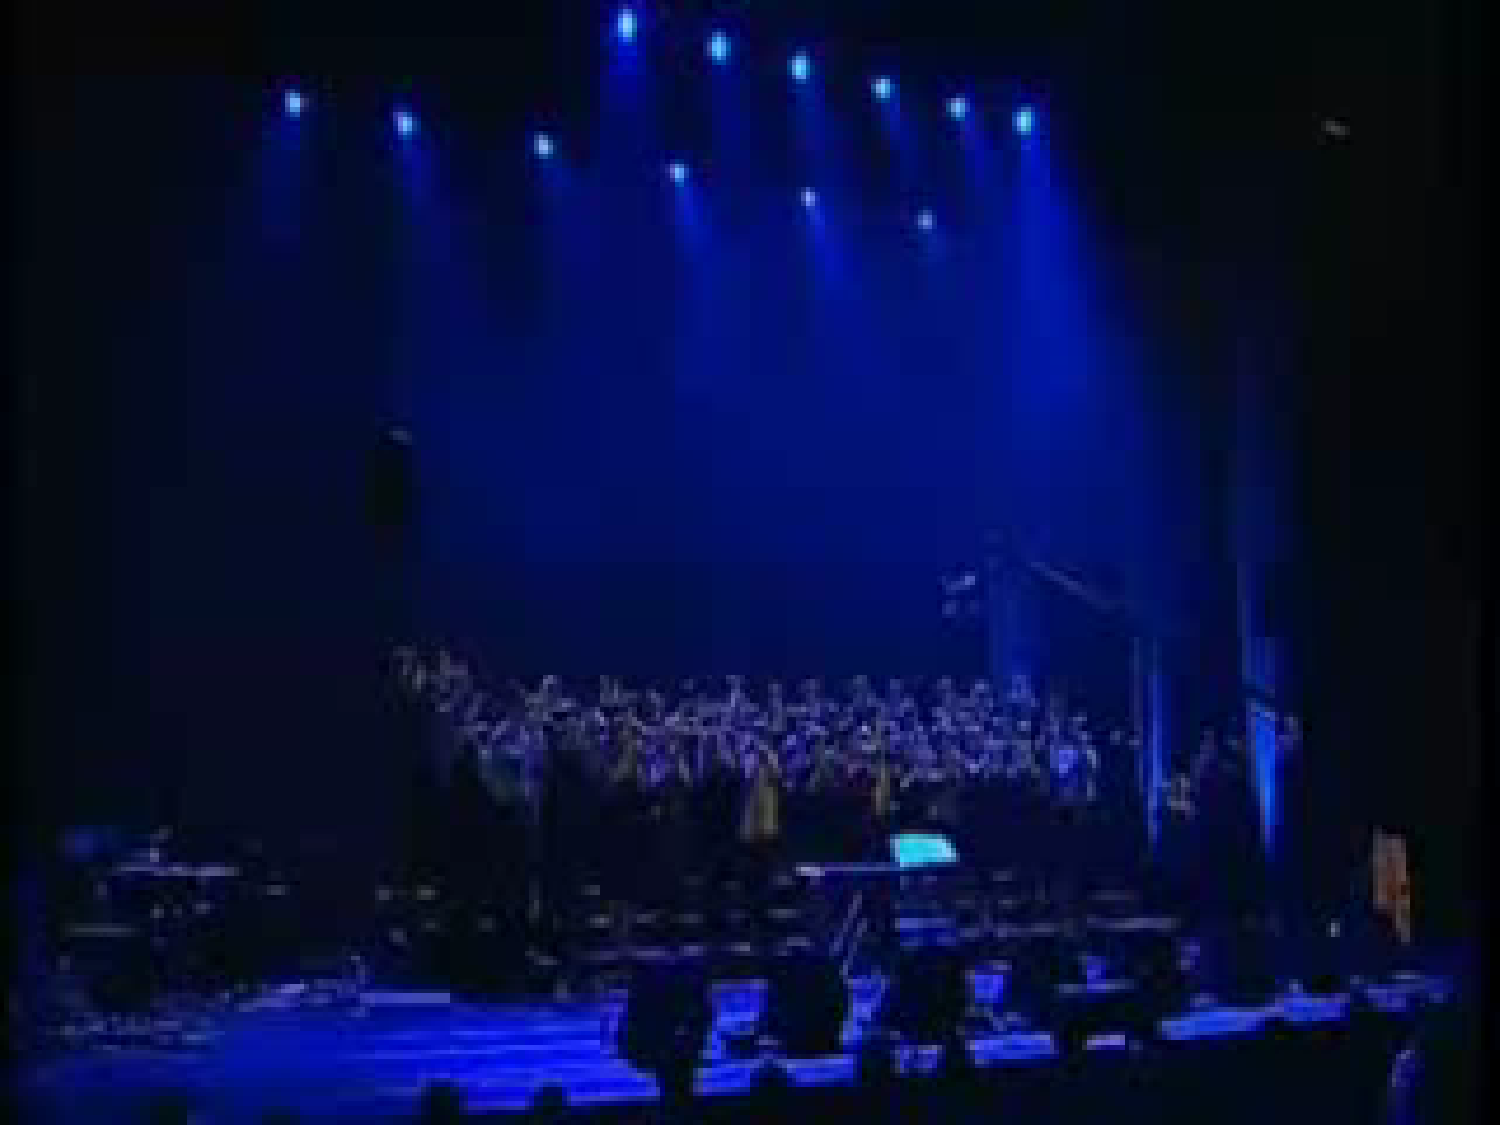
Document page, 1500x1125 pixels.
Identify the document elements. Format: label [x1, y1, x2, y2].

text_box [0, 0, 1500, 1125]
